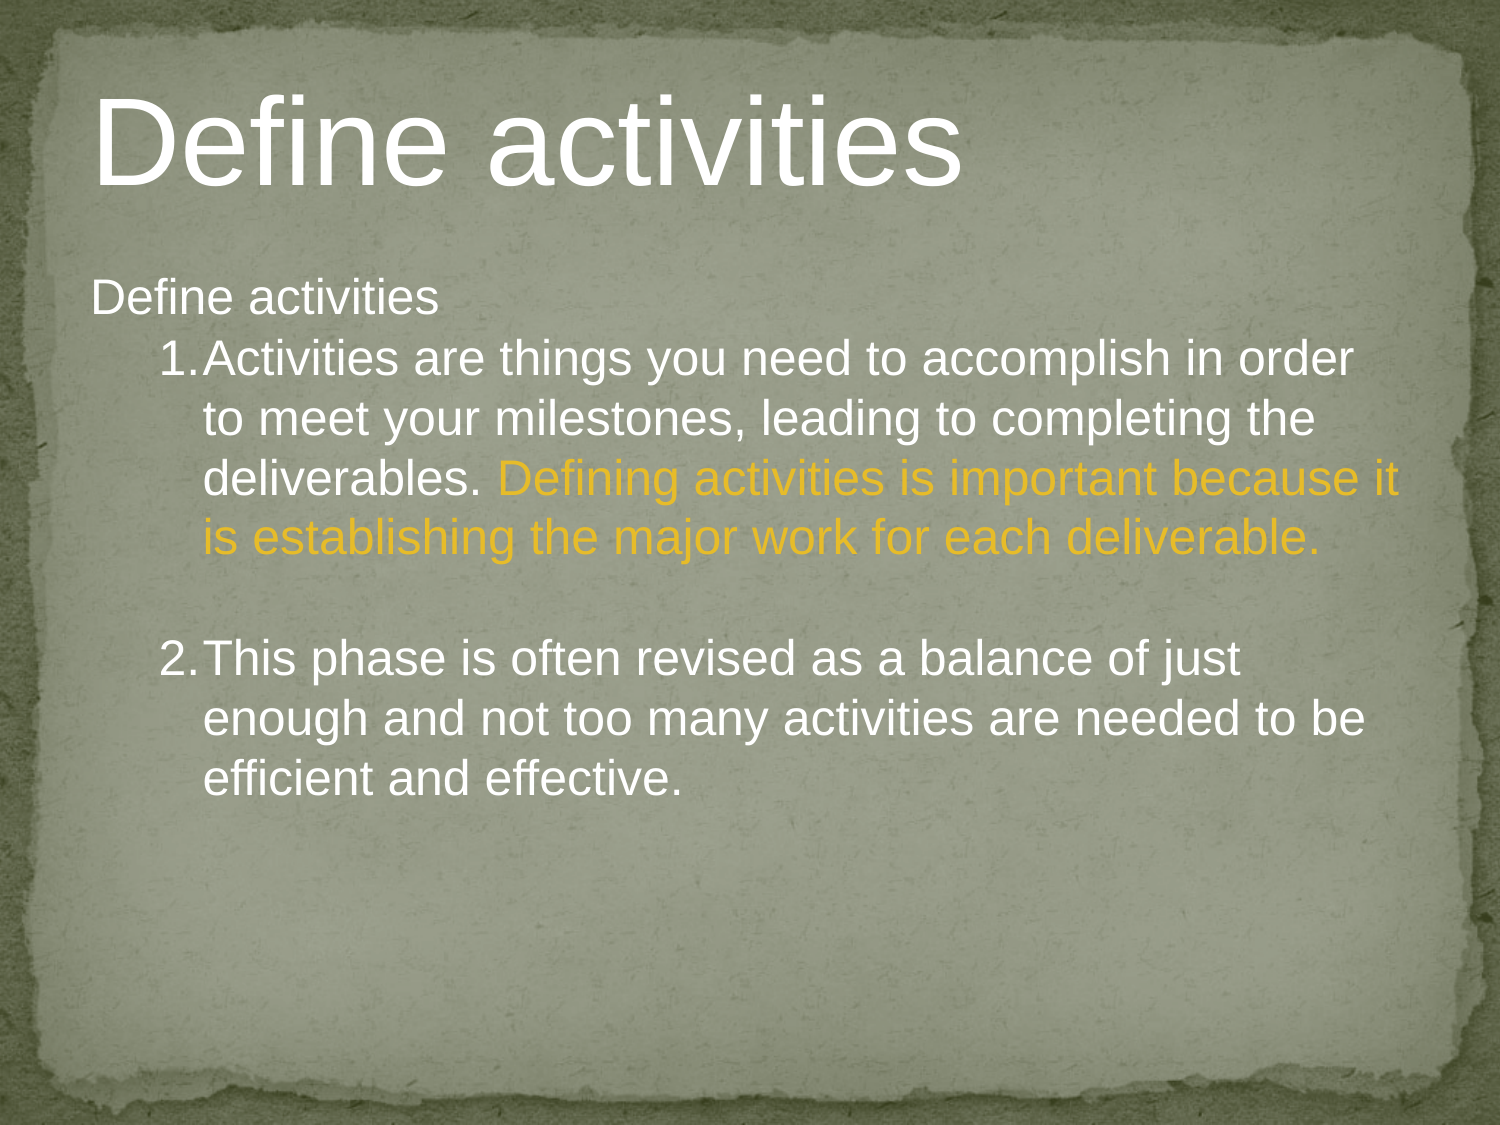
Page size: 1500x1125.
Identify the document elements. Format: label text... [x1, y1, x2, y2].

picture [0, 0, 1500, 1125]
list Define activities Activities are things you need to accomplish in order to meet your milestones, leading to completing the deliverables. Defining activities is important because it is establishing the major work for each deliverable. This phase is often revised as a balance of just enough and not too many activities are needed to be efficient and effective. [75, 249, 1425, 1000]
title Define activities [75, 24, 1425, 225]
